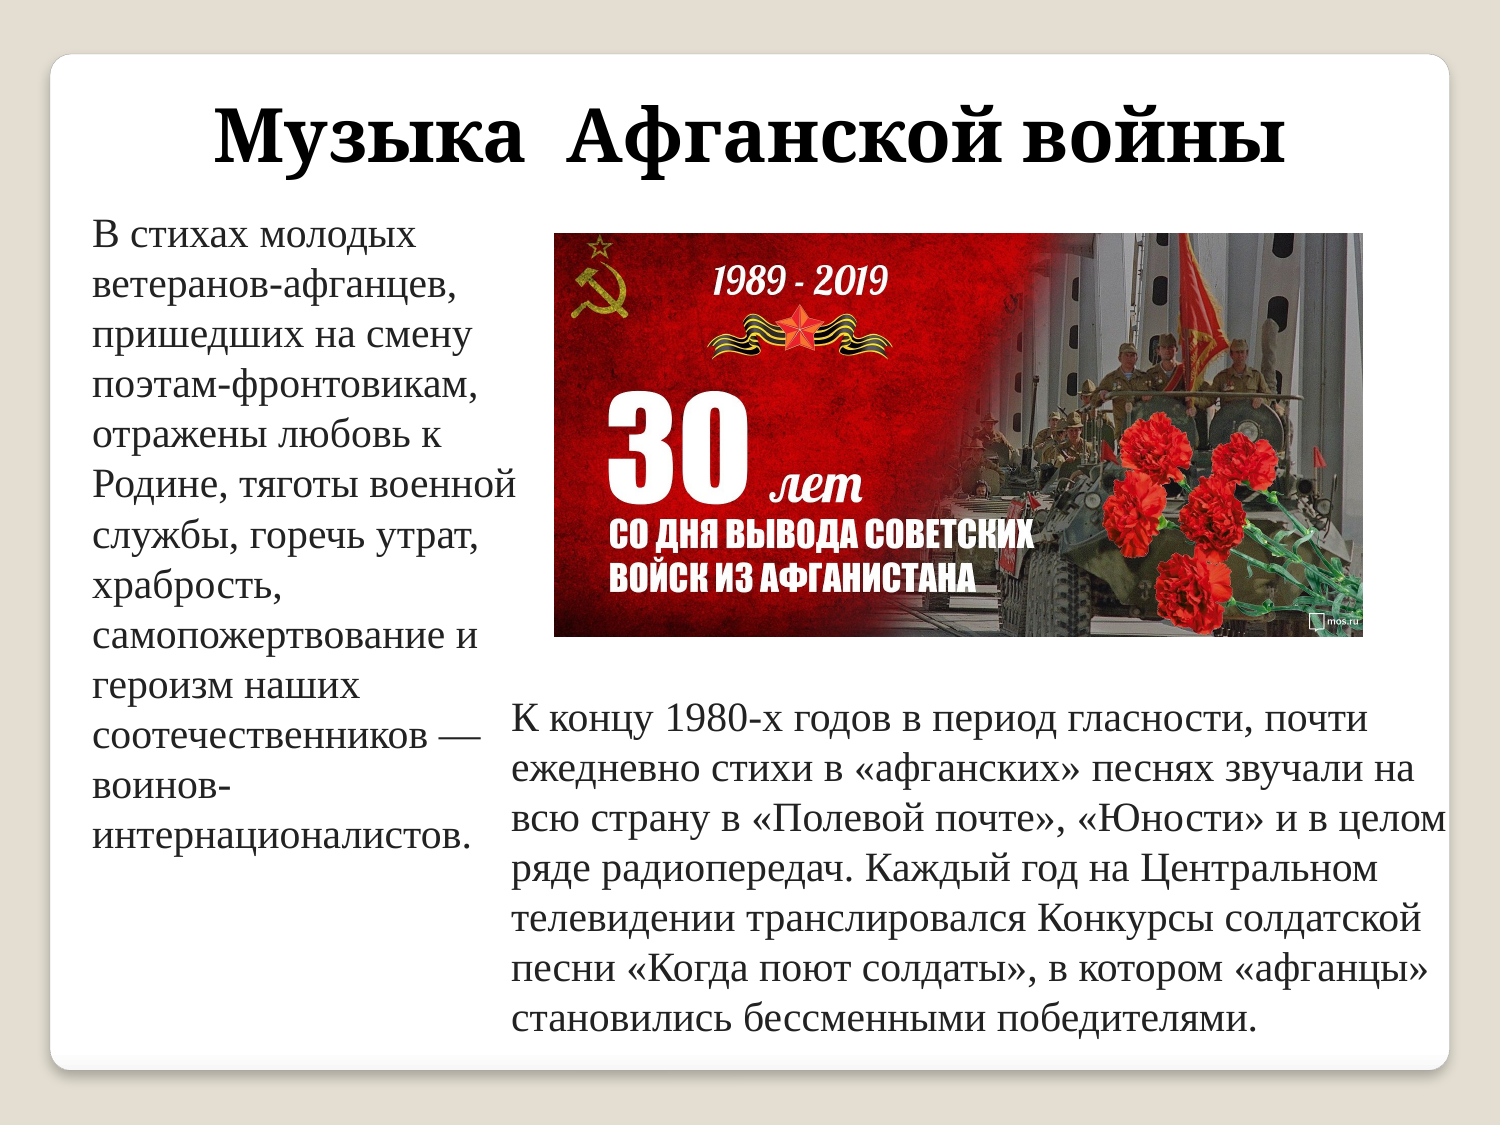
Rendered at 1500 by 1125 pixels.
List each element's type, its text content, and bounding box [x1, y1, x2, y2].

text_box В стихах молодых ветеранов-афганцев, пришедших на смену поэтам-фронтовикам, отражены любовь к Родине, тяготы военной службы, горечь утрат, храбрость, самопожертвование и героизм наших соотечественников — воинов-интернационалистов. [77, 198, 536, 864]
text_box Музыка Афганской войны [198, 79, 1302, 185]
text_box К концу 1980-х годов в период гласности, почти ежедневно стихи в «афганских» песнях звучали на всю страну в «Полевой почте», «Юности» и в целом ряде радиопередач. Каждый год на Центральном телевидении транслировался Конкурсы солдатской песни «Когда поют солдаты», в котором «афганцы» становились бессменными победителями. [496, 682, 1468, 1048]
picture [554, 232, 1363, 638]
